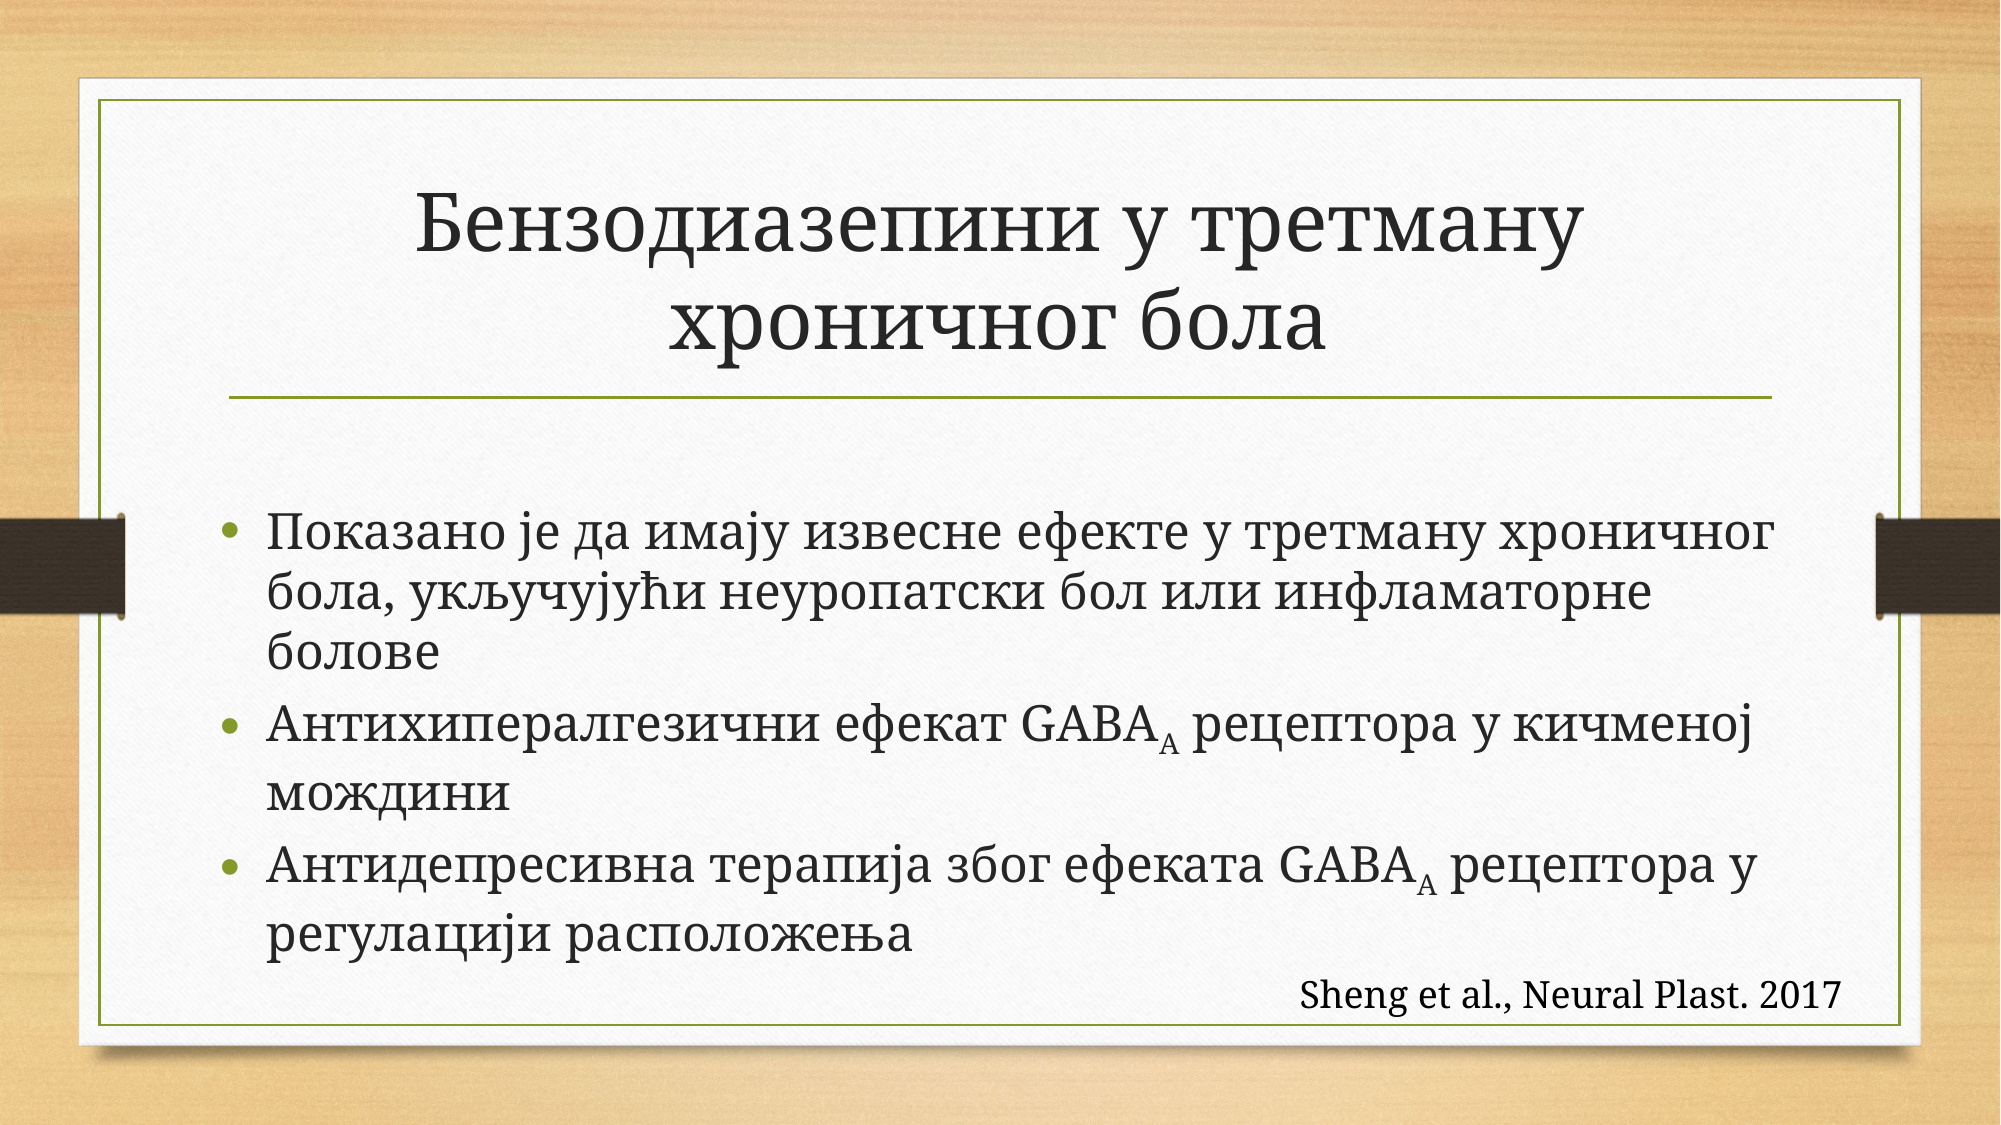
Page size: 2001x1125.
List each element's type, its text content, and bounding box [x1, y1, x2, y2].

text_box Sheng et al., Neural Plast. 2017 [1196, 963, 1851, 1024]
picture [0, 0, 2001, 1125]
list Показано је да имају извесне ефекте у третману хроничног бола, укључујући неуропатски бол или инфламаторне болове Антихипералгезични ефекат GABAA рецептора у кичменој мождини Антидепресивна терапија због ефеката GABAA рецептора у регулацији расположења [211, 418, 1788, 965]
title Бензодиазепини у третману хроничног бола [211, 160, 1788, 376]
